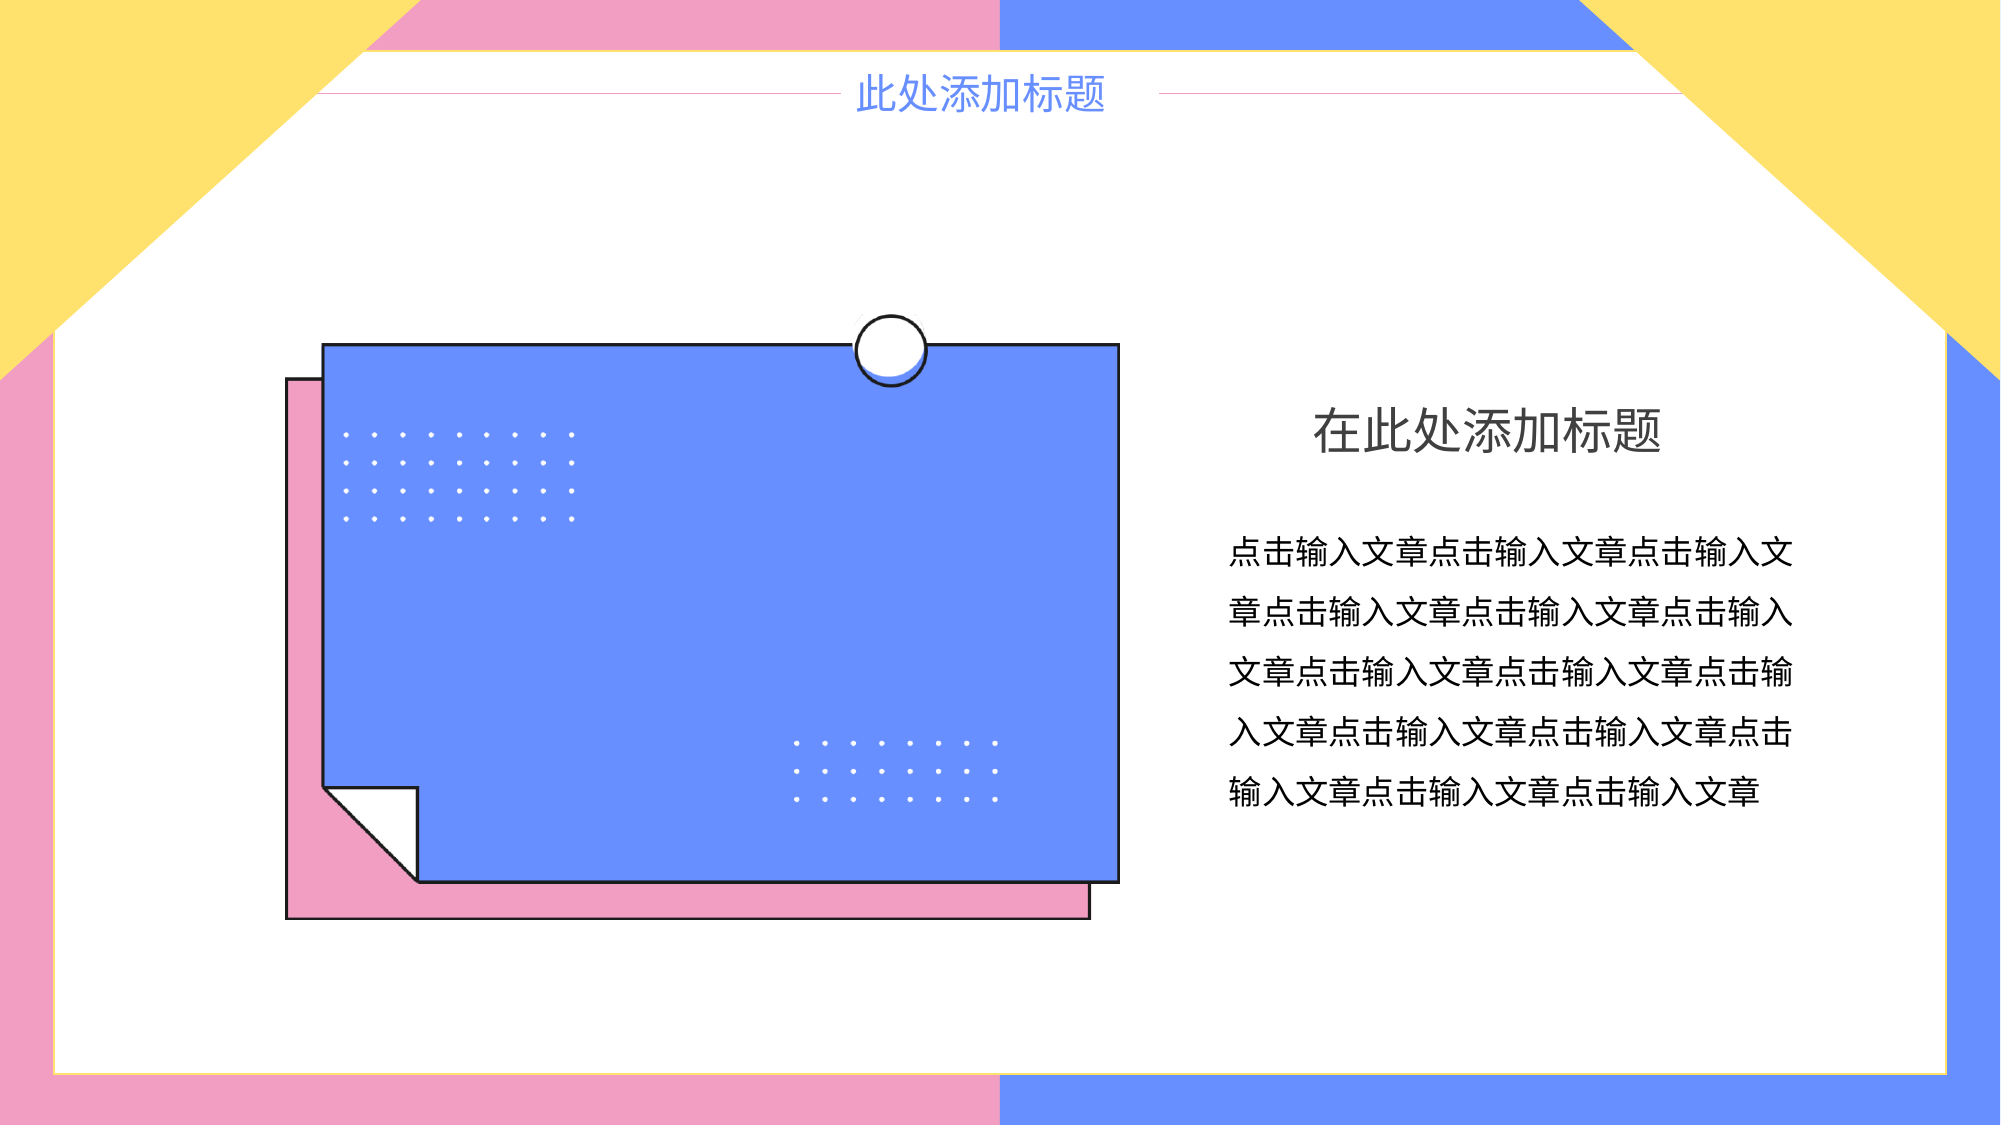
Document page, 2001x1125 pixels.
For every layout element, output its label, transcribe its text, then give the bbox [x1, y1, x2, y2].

text_box [0, 94, 319, 382]
text_box [1577, 0, 2000, 93]
text_box [0, 0, 423, 93]
picture [286, 194, 1119, 1029]
text_box [1681, 94, 2000, 382]
text_box 此处添加标题 [840, 60, 1160, 126]
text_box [1214, 392, 1827, 883]
